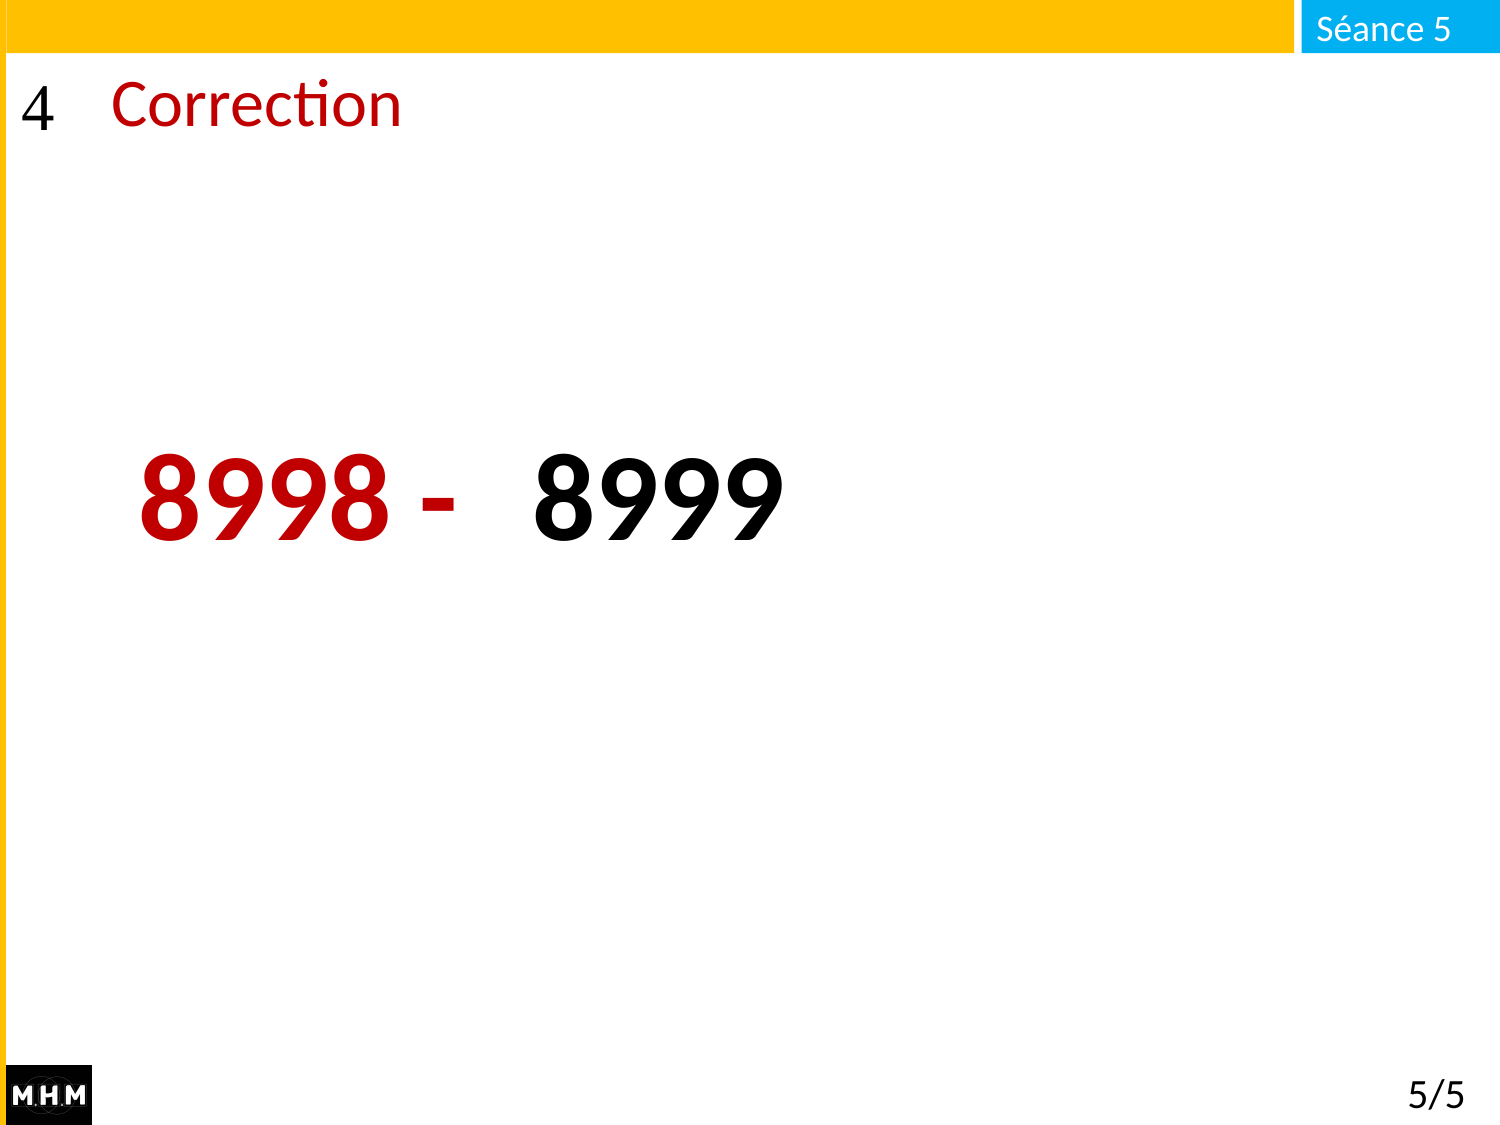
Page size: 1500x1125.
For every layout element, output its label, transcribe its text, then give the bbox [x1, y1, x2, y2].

picture [6, 1065, 92, 1125]
text_box 8999 [492, 408, 898, 574]
list 5/5 [1373, 1064, 1500, 1125]
title Correction [96, 60, 1391, 150]
text_box 8998 - [106, 408, 492, 574]
